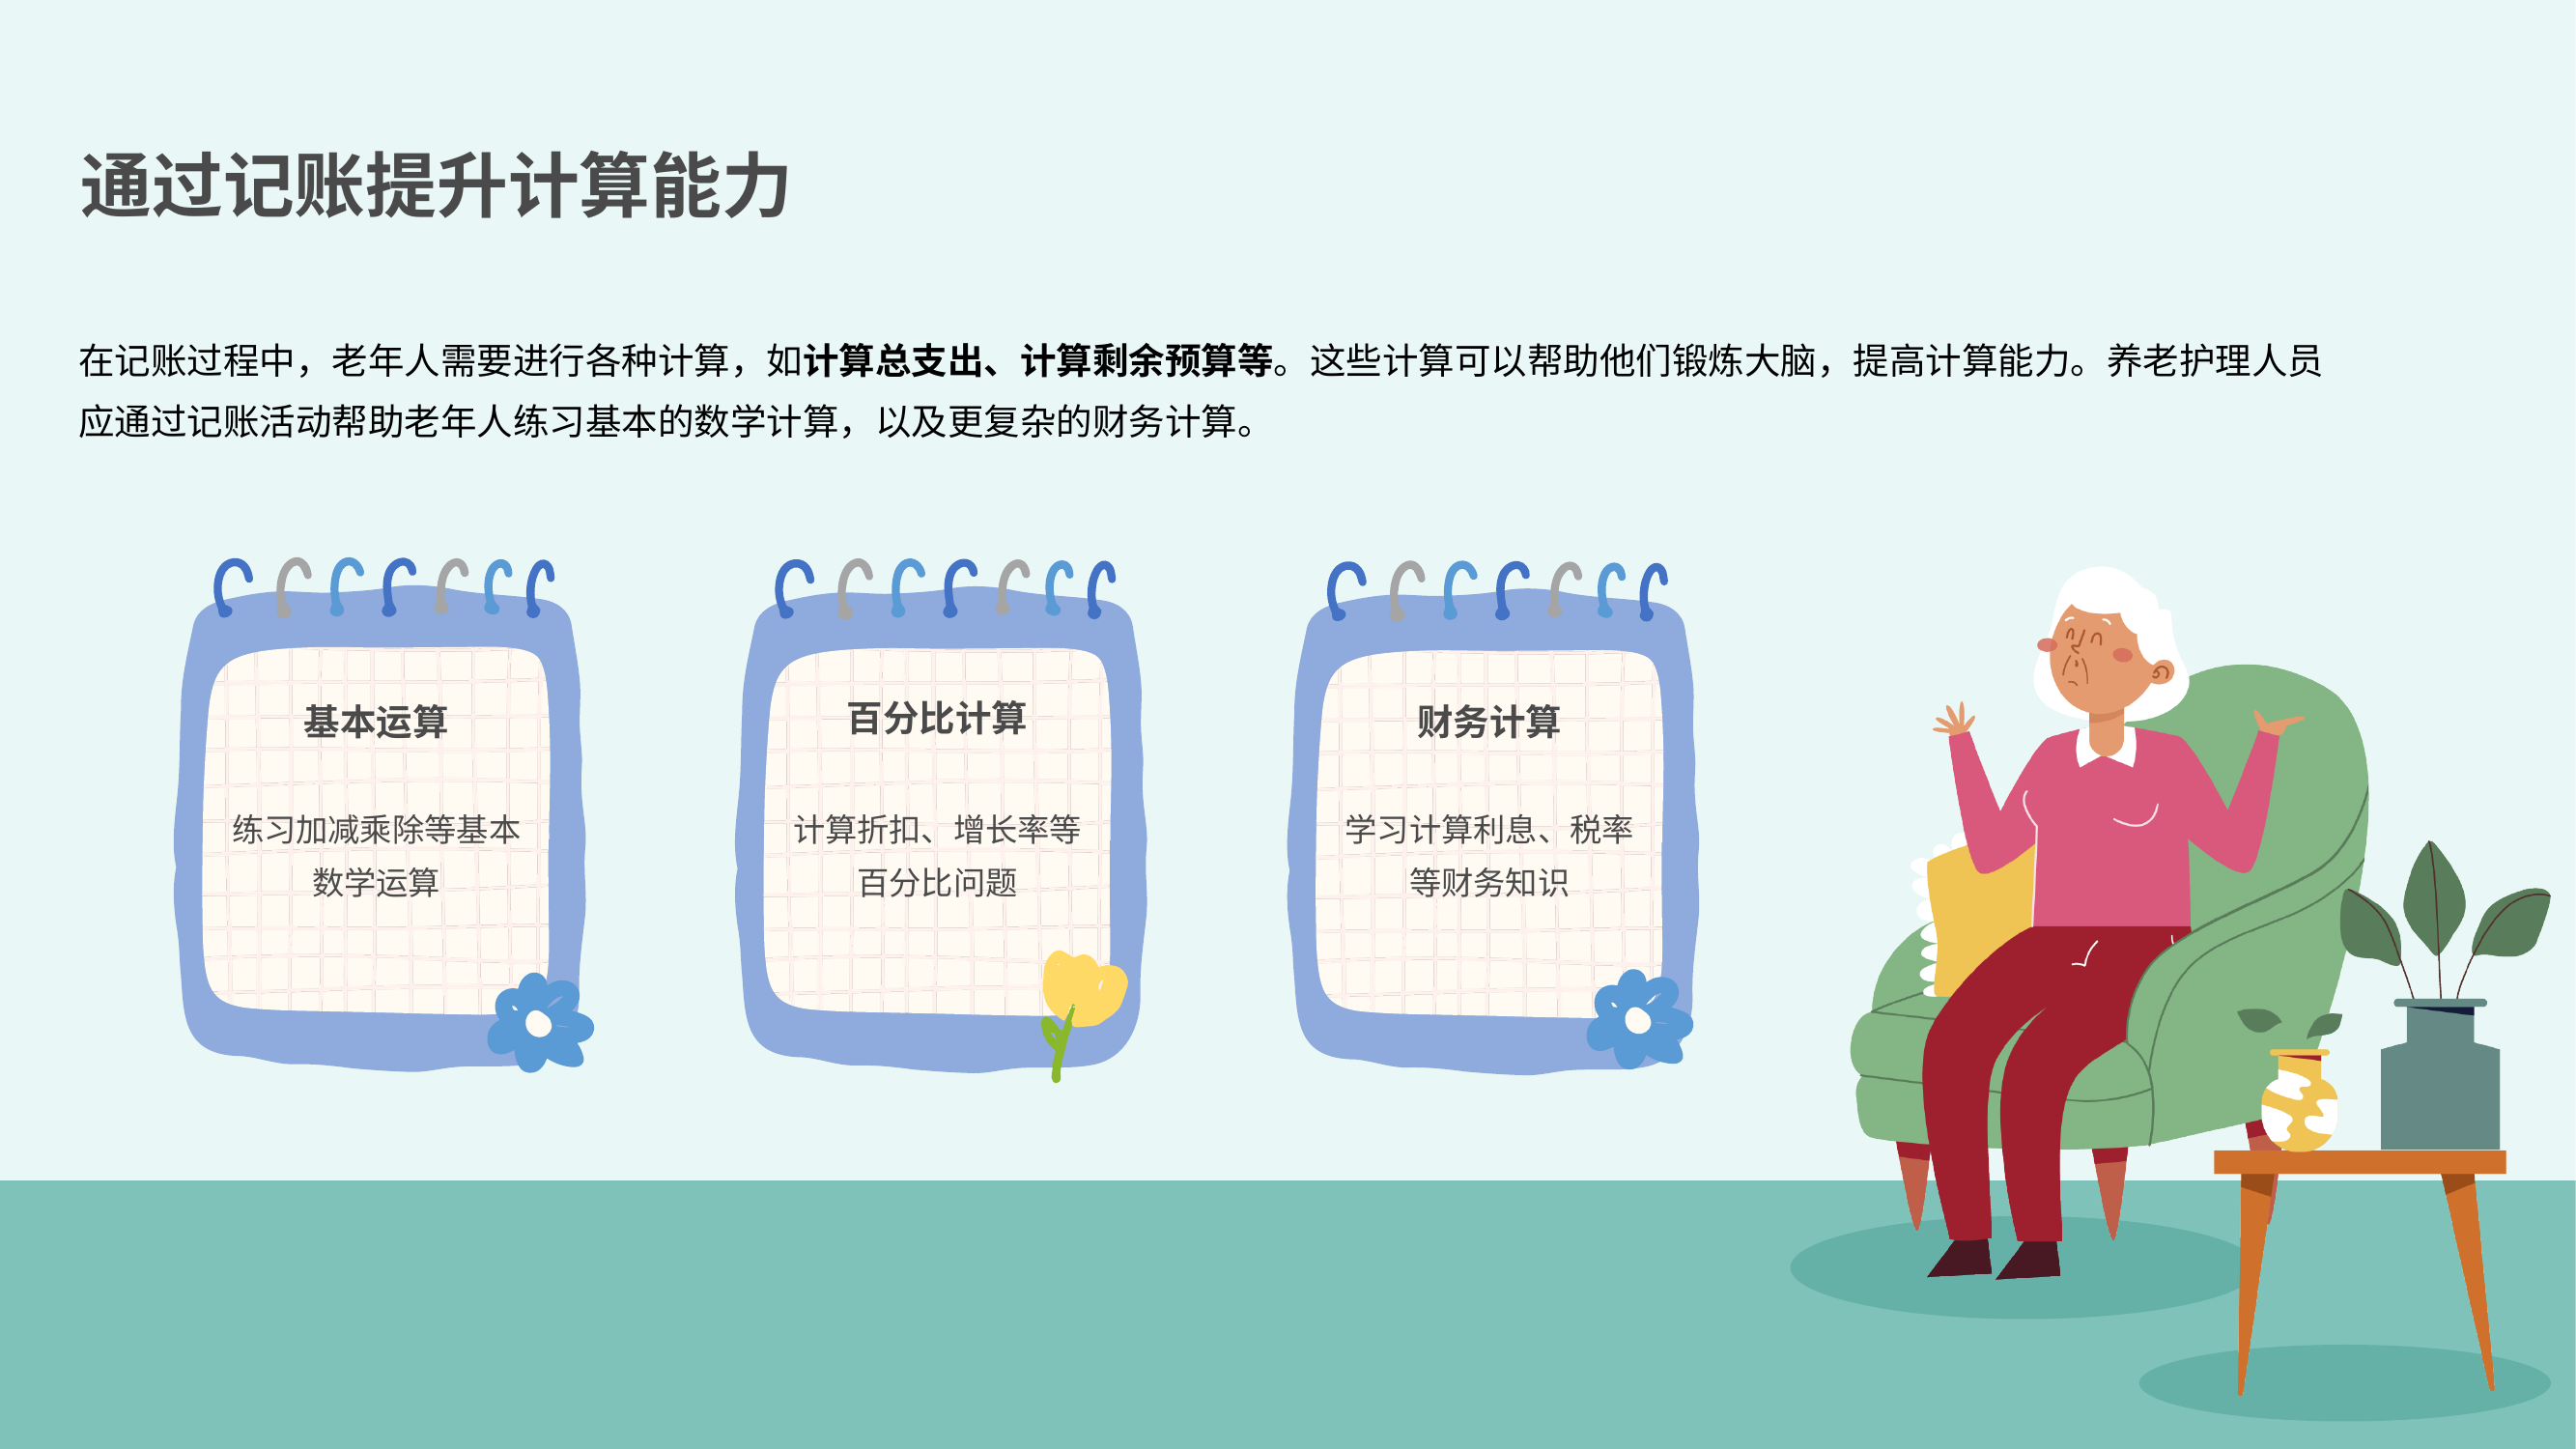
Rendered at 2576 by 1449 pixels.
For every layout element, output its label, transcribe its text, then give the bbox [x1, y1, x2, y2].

text_box 练习加减乘除等基本数学运算 [218, 1015, 534, 1021]
text_box [213, 557, 253, 618]
picture [202, 646, 551, 1015]
text_box [487, 980, 595, 1073]
text_box [525, 1015, 552, 1037]
text_box [1112, 965, 1128, 1016]
text_box [276, 556, 312, 619]
text_box [1390, 560, 1426, 622]
text_box [1287, 588, 1700, 1076]
text_box [1639, 562, 1668, 622]
picture [763, 647, 1112, 1016]
picture [1850, 566, 2551, 1396]
text_box [1071, 1016, 1111, 1028]
text_box [382, 557, 416, 617]
text_box [1494, 560, 1530, 621]
text_box [1327, 561, 1367, 621]
text_box [775, 558, 815, 619]
text_box 通过记账提升计算能力 [66, 143, 1355, 236]
text_box [434, 557, 469, 614]
picture [1316, 649, 1664, 1018]
text_box [484, 558, 513, 615]
text_box [995, 559, 1031, 616]
text_box [837, 558, 873, 620]
text_box [1586, 977, 1694, 1070]
text_box [1045, 560, 1074, 616]
text_box [1625, 1018, 1652, 1035]
text_box 在记账过程中，老年人需要进行各种计算，如计算总支出、计算剩余预算等。这些计算可以帮助他们锻炼大脑，提高计算能力。养老护理人员应通过记账活动帮助老年人练习基本的数学计算，以及更复杂的财务计算。 [78, 282, 2333, 481]
text_box [173, 584, 586, 1072]
text_box 计算折扣、增长率等百分比问题 [779, 1016, 1096, 1021]
text_box [1598, 562, 1627, 618]
text_box [1040, 1021, 1072, 1084]
text_box [1443, 560, 1478, 620]
text_box [1547, 561, 1583, 618]
text_box [734, 585, 1147, 1073]
text_box [525, 559, 555, 618]
text_box [329, 556, 365, 617]
text_box [891, 558, 925, 618]
text_box [943, 558, 978, 618]
text_box [1087, 560, 1117, 620]
